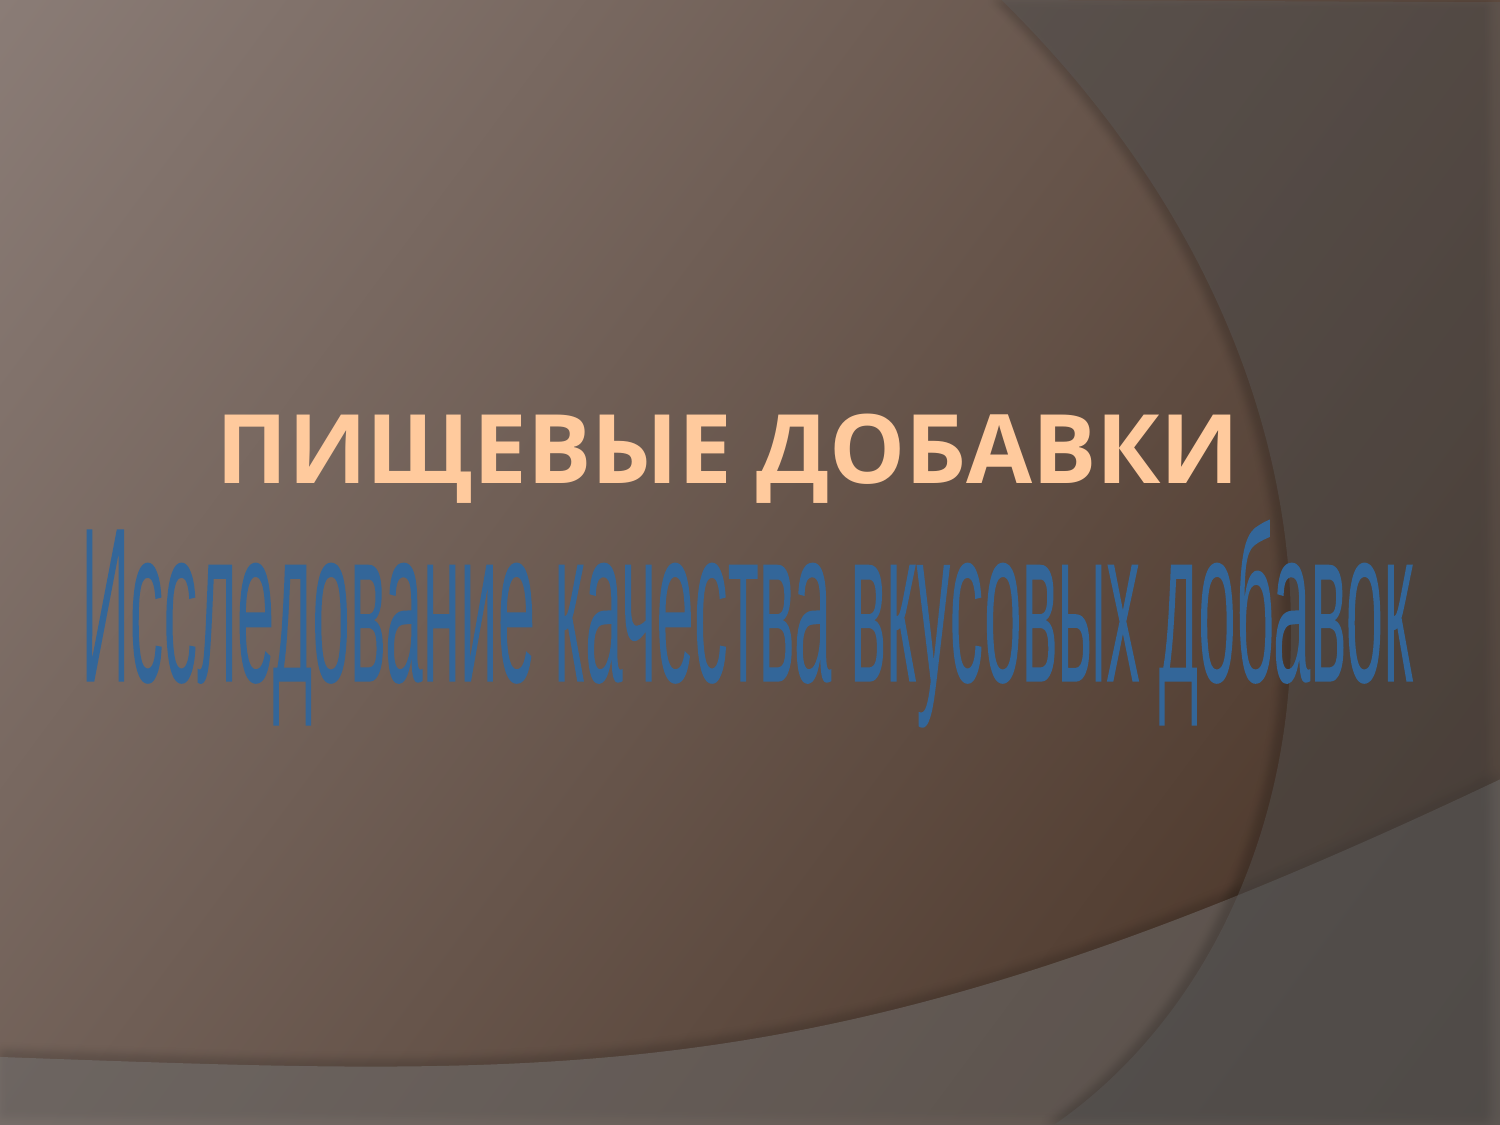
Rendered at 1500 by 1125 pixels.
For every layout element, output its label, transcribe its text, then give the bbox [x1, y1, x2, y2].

title ПИЩЕВЫЕ ДОБАВКИ [183, 380, 1248, 692]
